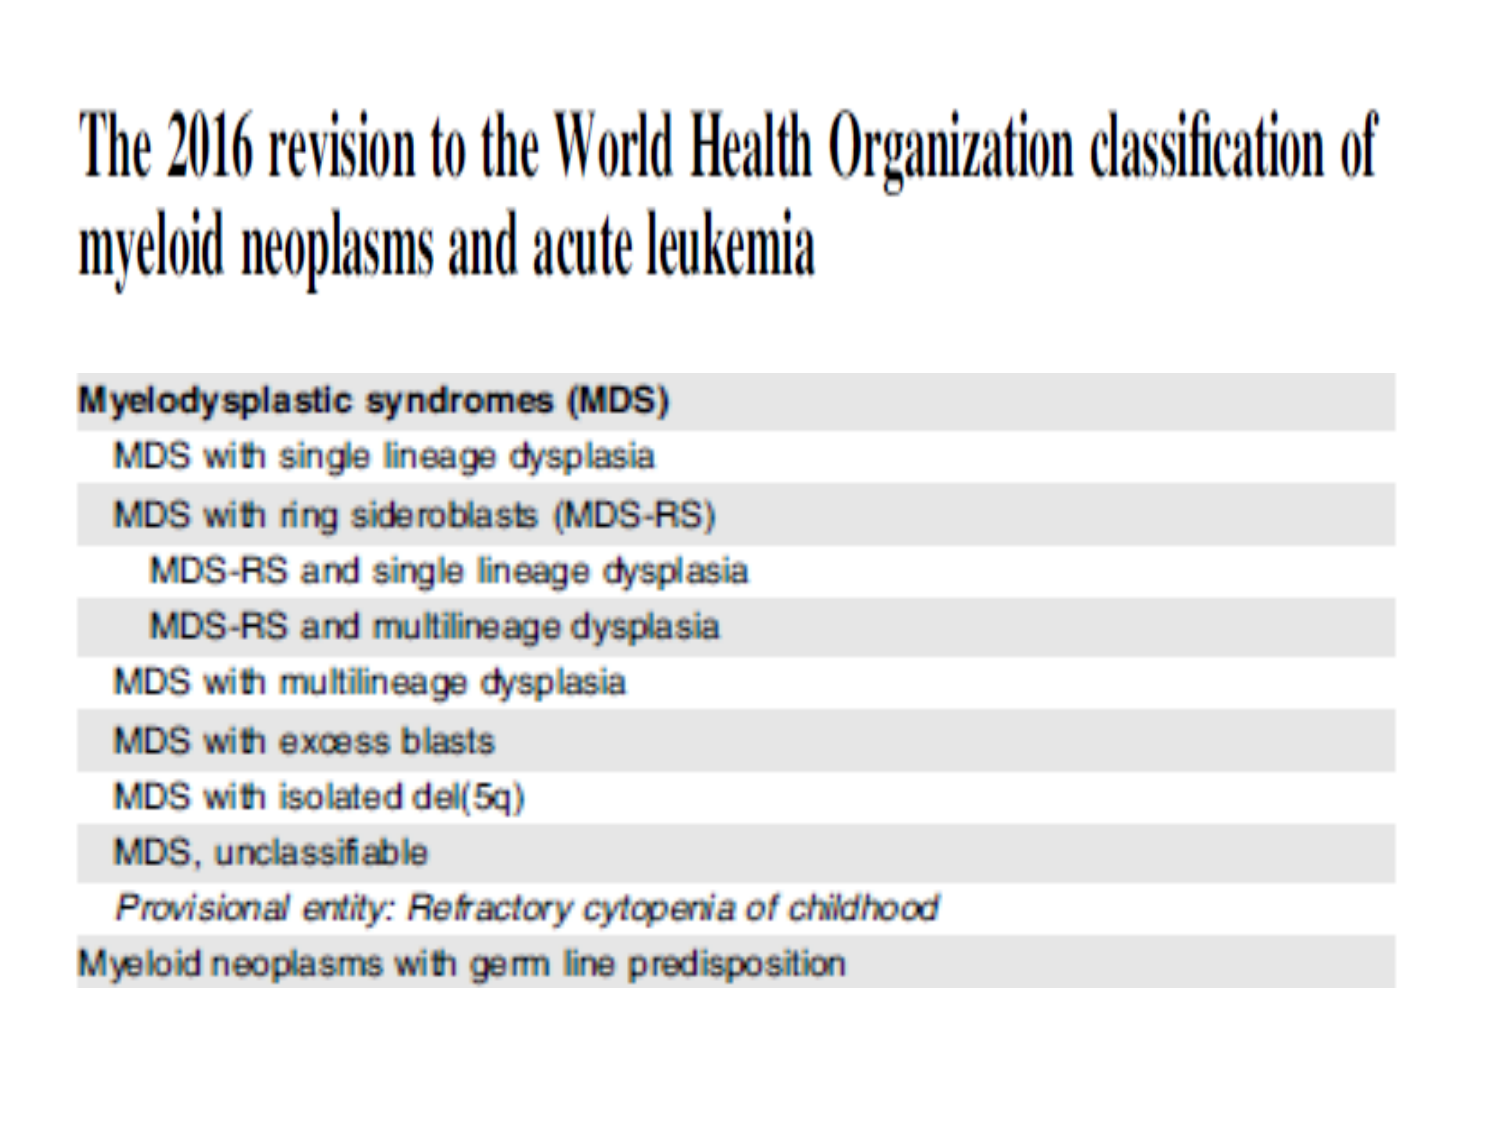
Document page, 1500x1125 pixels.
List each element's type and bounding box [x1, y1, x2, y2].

list [74, 373, 1400, 989]
picture [74, 99, 1400, 303]
